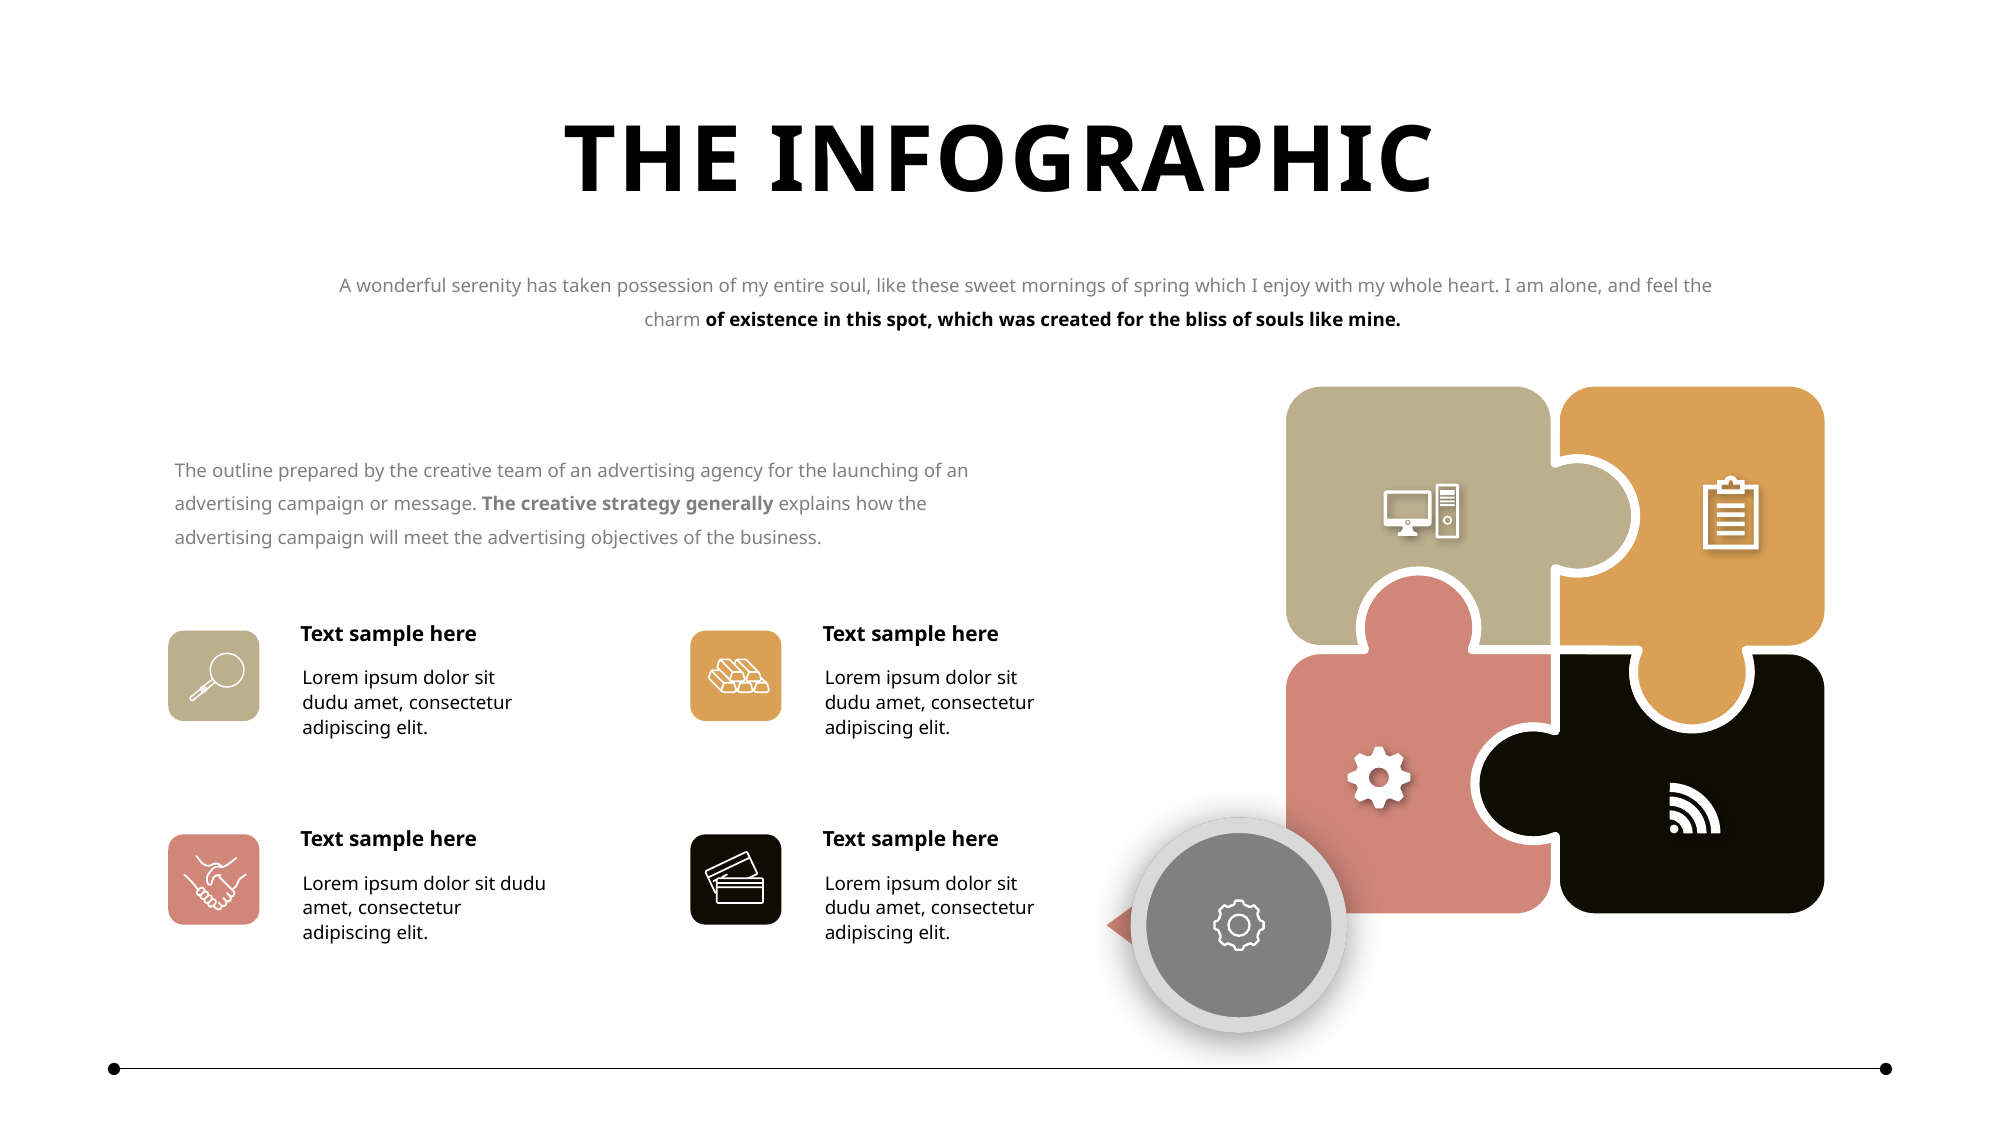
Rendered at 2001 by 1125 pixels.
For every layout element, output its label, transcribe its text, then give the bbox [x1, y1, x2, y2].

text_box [807, 613, 1172, 747]
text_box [285, 613, 650, 747]
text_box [285, 818, 650, 944]
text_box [690, 630, 782, 721]
text_box A wonderful serenity has taken possession of my entire soul, like these sweet mornings of spring which I enjoy with my whole heart. I am alone, and feel the charm of existence in this spot, which was created for the bliss of souls like mine. [314, 255, 1736, 338]
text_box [690, 834, 782, 925]
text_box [1495, 608, 1864, 947]
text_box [1246, 353, 1615, 692]
text_box THE INFOGRAPHIC [548, 92, 1452, 217]
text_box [807, 818, 1172, 944]
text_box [168, 834, 260, 925]
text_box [1515, 345, 1856, 710]
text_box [168, 630, 260, 721]
text_box The outline prepared by the creative team of an advertising agency for the launching of an advertising campaign or message. The creative strategy generally explains how the advertising campaign will meet the advertising objectives of the business. [159, 439, 1010, 556]
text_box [1281, 692, 1556, 918]
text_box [1106, 817, 1348, 1033]
